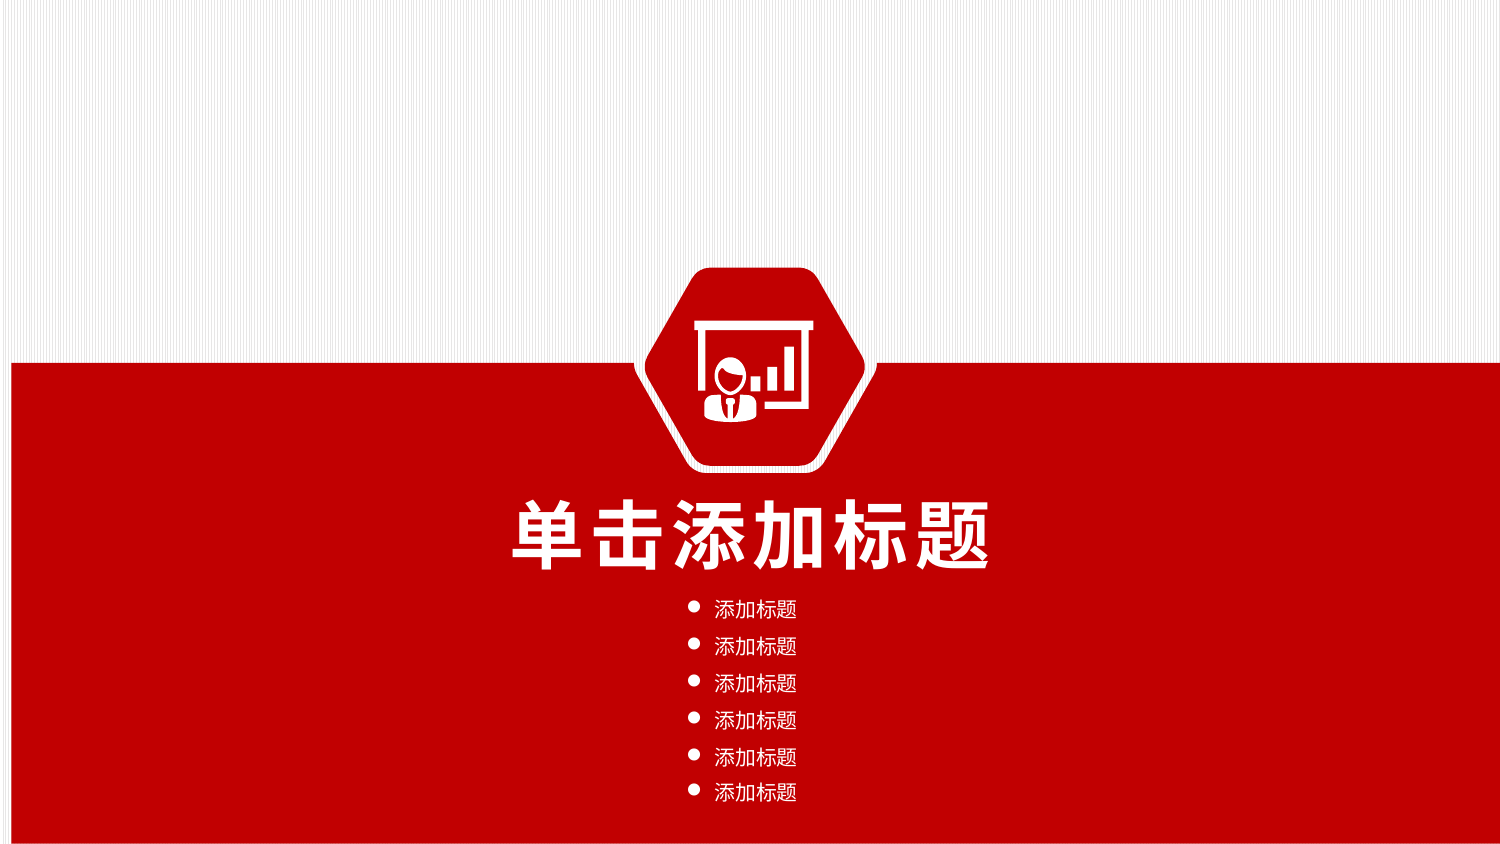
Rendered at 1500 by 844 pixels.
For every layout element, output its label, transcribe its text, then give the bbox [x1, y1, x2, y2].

text_box 单击添加标题 [467, 482, 1033, 585]
text_box [10, 361, 1500, 844]
text_box [644, 267, 865, 466]
text_box 添加标题 [686, 780, 878, 806]
text_box 添加标题 [686, 744, 878, 770]
text_box 添加标题 [686, 707, 878, 733]
text_box [694, 320, 814, 409]
text_box [704, 394, 757, 423]
text_box 添加标题 [686, 597, 878, 623]
text_box 添加标题 [686, 633, 878, 659]
text_box 添加标题 [686, 670, 878, 696]
